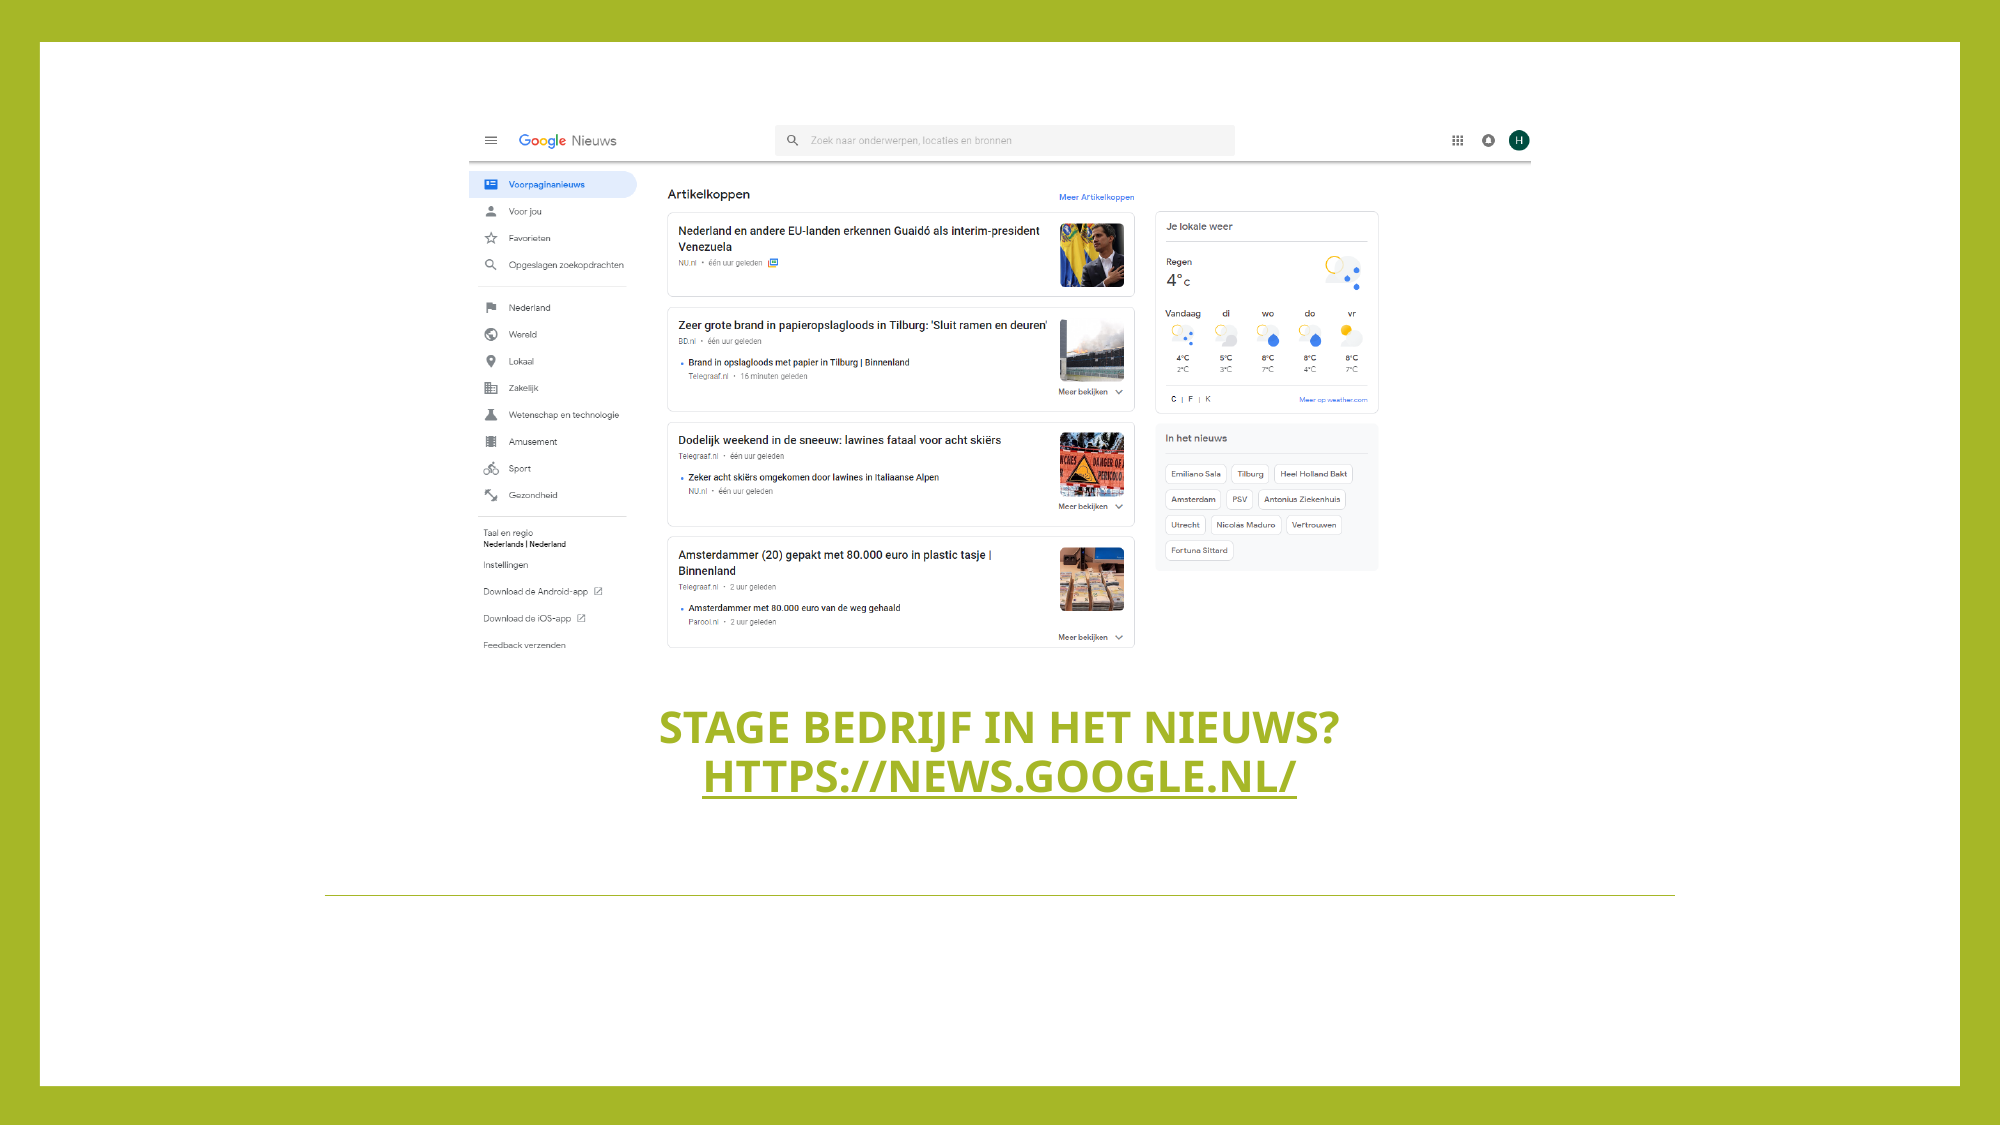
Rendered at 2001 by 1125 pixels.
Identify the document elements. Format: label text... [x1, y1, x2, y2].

text_box [0, 0, 2000, 1125]
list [469, 121, 1531, 660]
title Stage bedrijf in het nieuws? https://news.google.nl/ [182, 690, 1818, 908]
text_box [38, 41, 1961, 1088]
